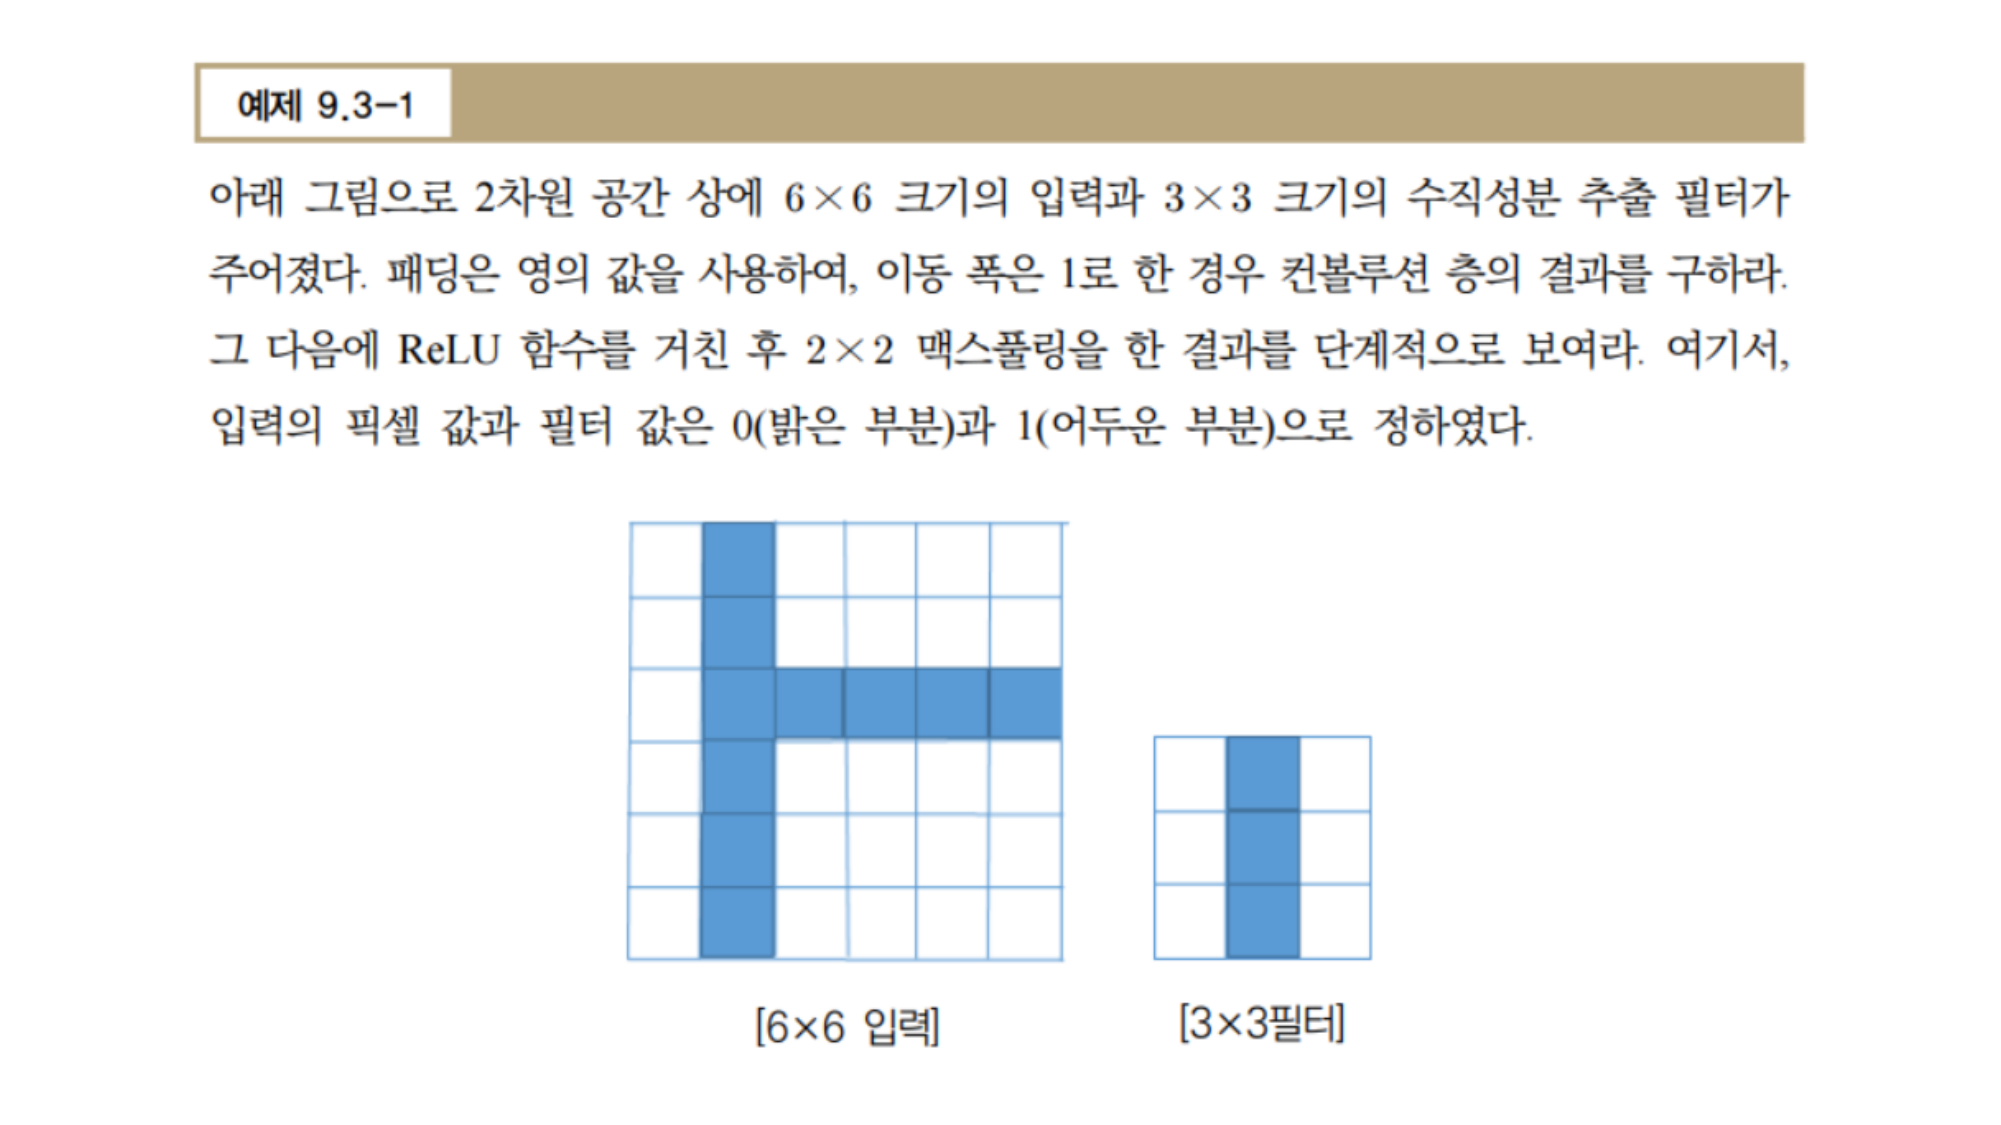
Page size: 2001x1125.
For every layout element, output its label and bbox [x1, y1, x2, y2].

picture [181, 50, 1819, 1074]
